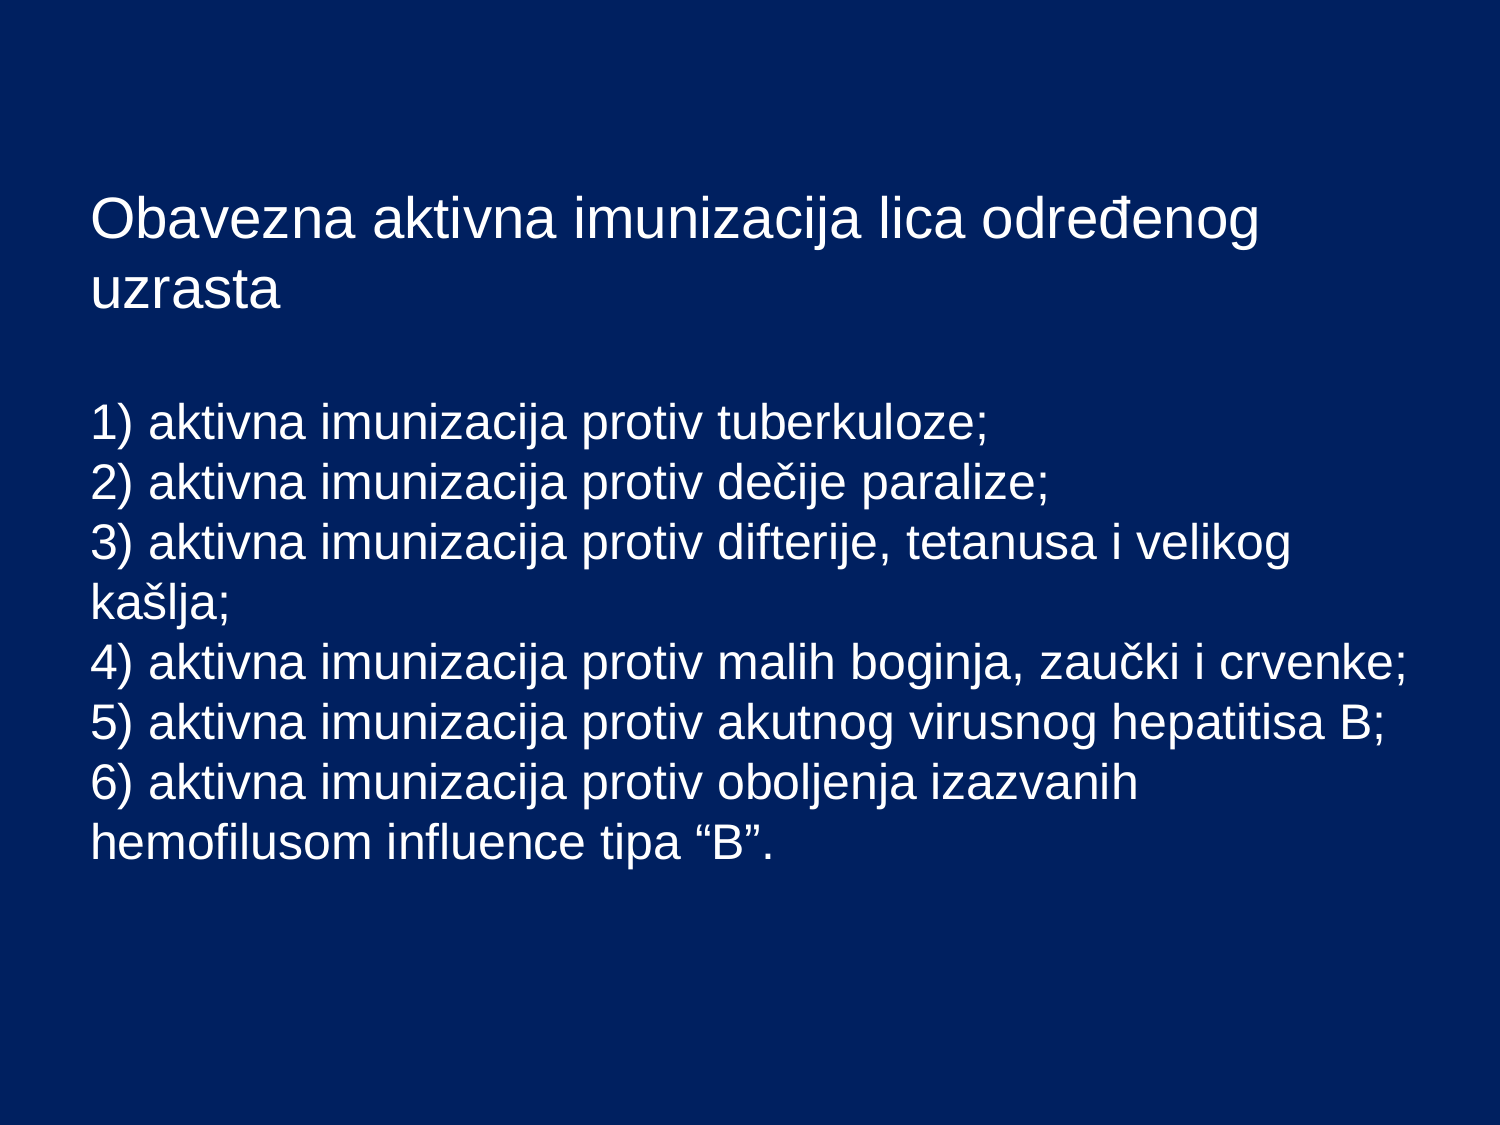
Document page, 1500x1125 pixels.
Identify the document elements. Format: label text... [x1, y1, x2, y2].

title Obavezna aktivna imunizacija lica određenog uzrasta 1) aktivna imunizacija protiv tuberkuloze; 2) aktivna imunizacija protiv dečije paralize; 3) aktivna imunizacija protiv difterije, tetanusa i velikog kašlja; 4) aktivna imunizacija protiv malih boginja, zaučki i crvenke; 5) aktivna imunizacija protiv akutnog virusnog hepatitisa B; 6) aktivna imunizacija protiv oboljenja izazvanih hemofilusom influence tipa “B”. [75, 112, 1425, 938]
